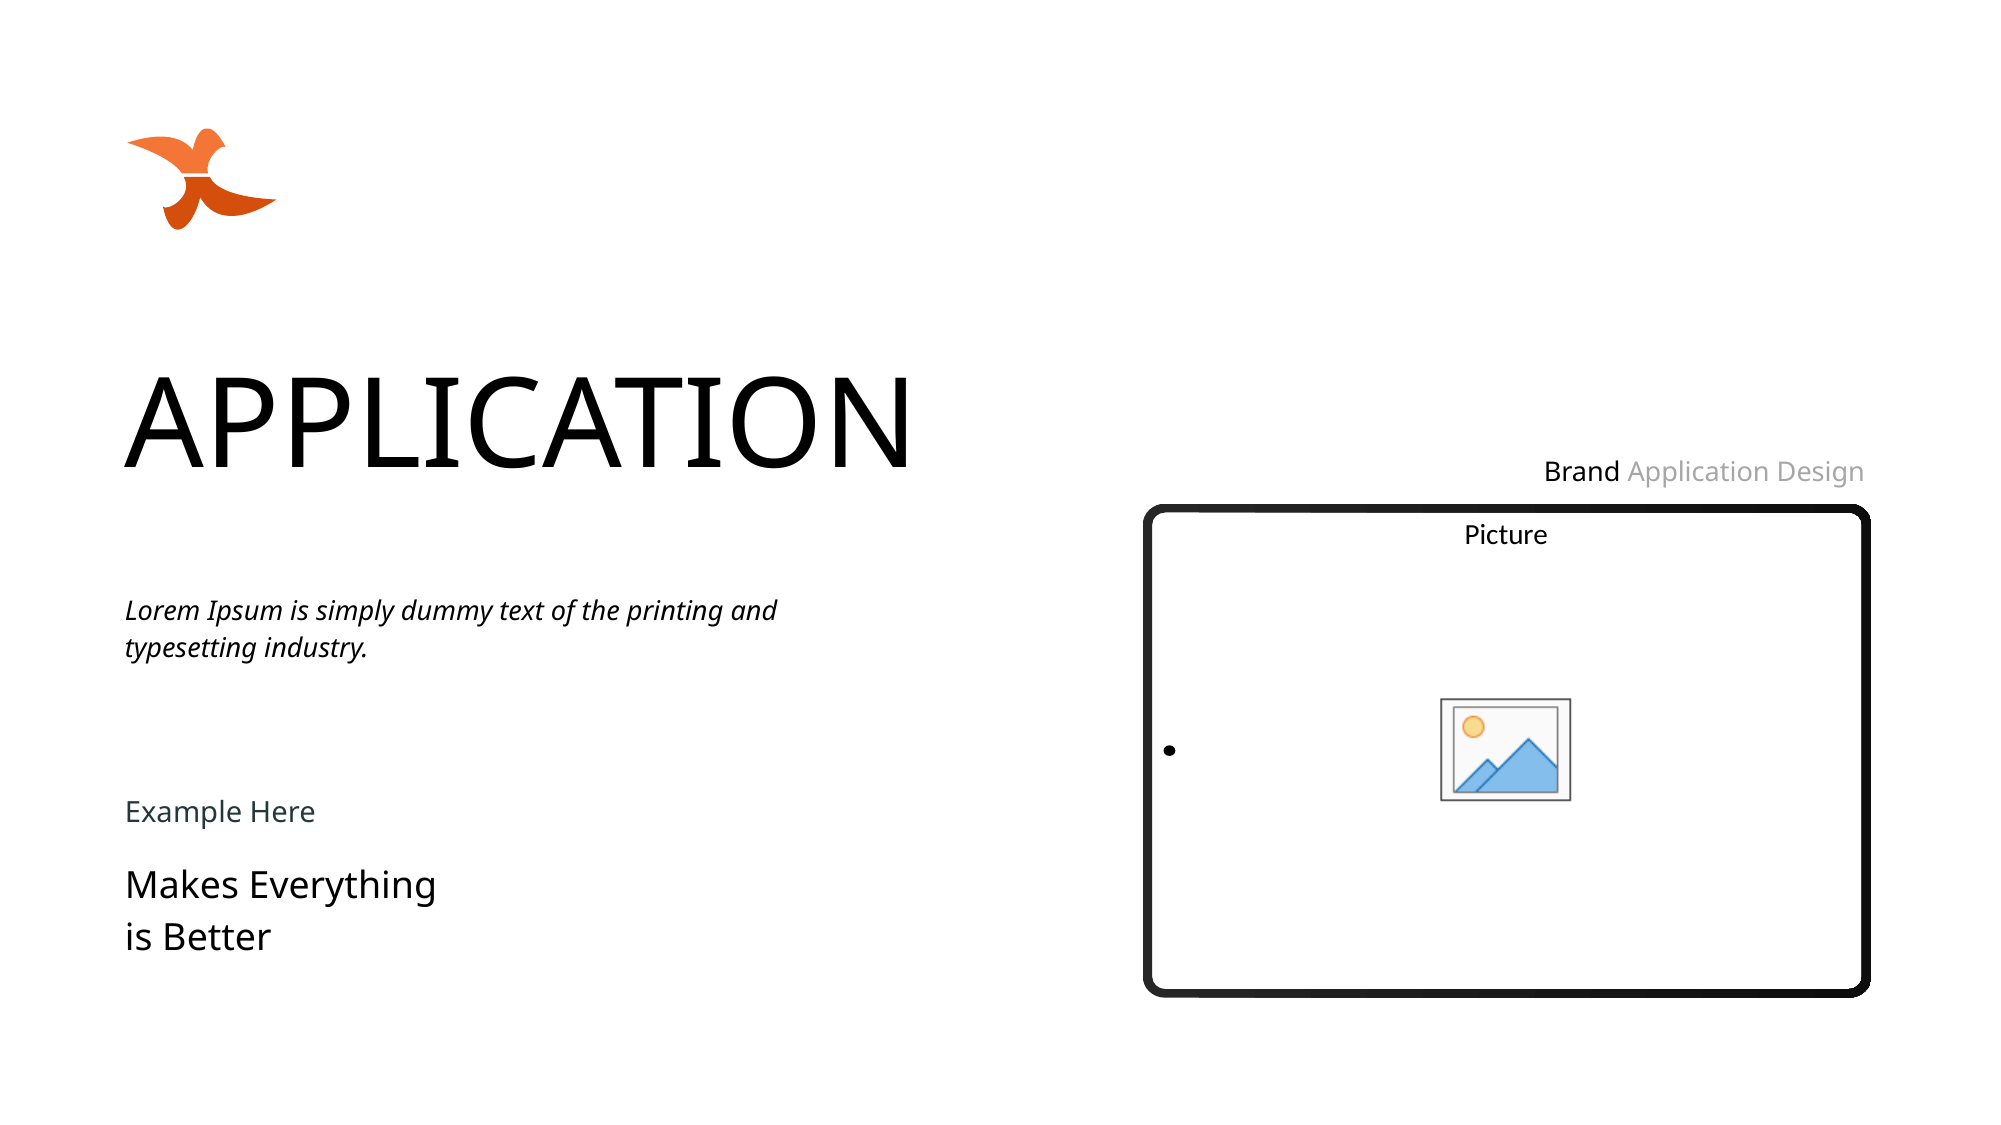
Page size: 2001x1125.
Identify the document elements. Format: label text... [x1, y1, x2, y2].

text_box [127, 128, 226, 174]
text_box Example Here [110, 786, 371, 836]
text_box APPLICATION [110, 338, 1378, 500]
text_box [1142, 503, 1872, 998]
text_box Brand Application Design [1529, 427, 1931, 495]
picture [1149, 507, 1864, 993]
text_box Makes Everything is Better [110, 846, 520, 966]
text_box [162, 176, 277, 230]
text_box Lorem Ipsum is simply dummy text of the printing and typesetting industry. [110, 580, 811, 671]
